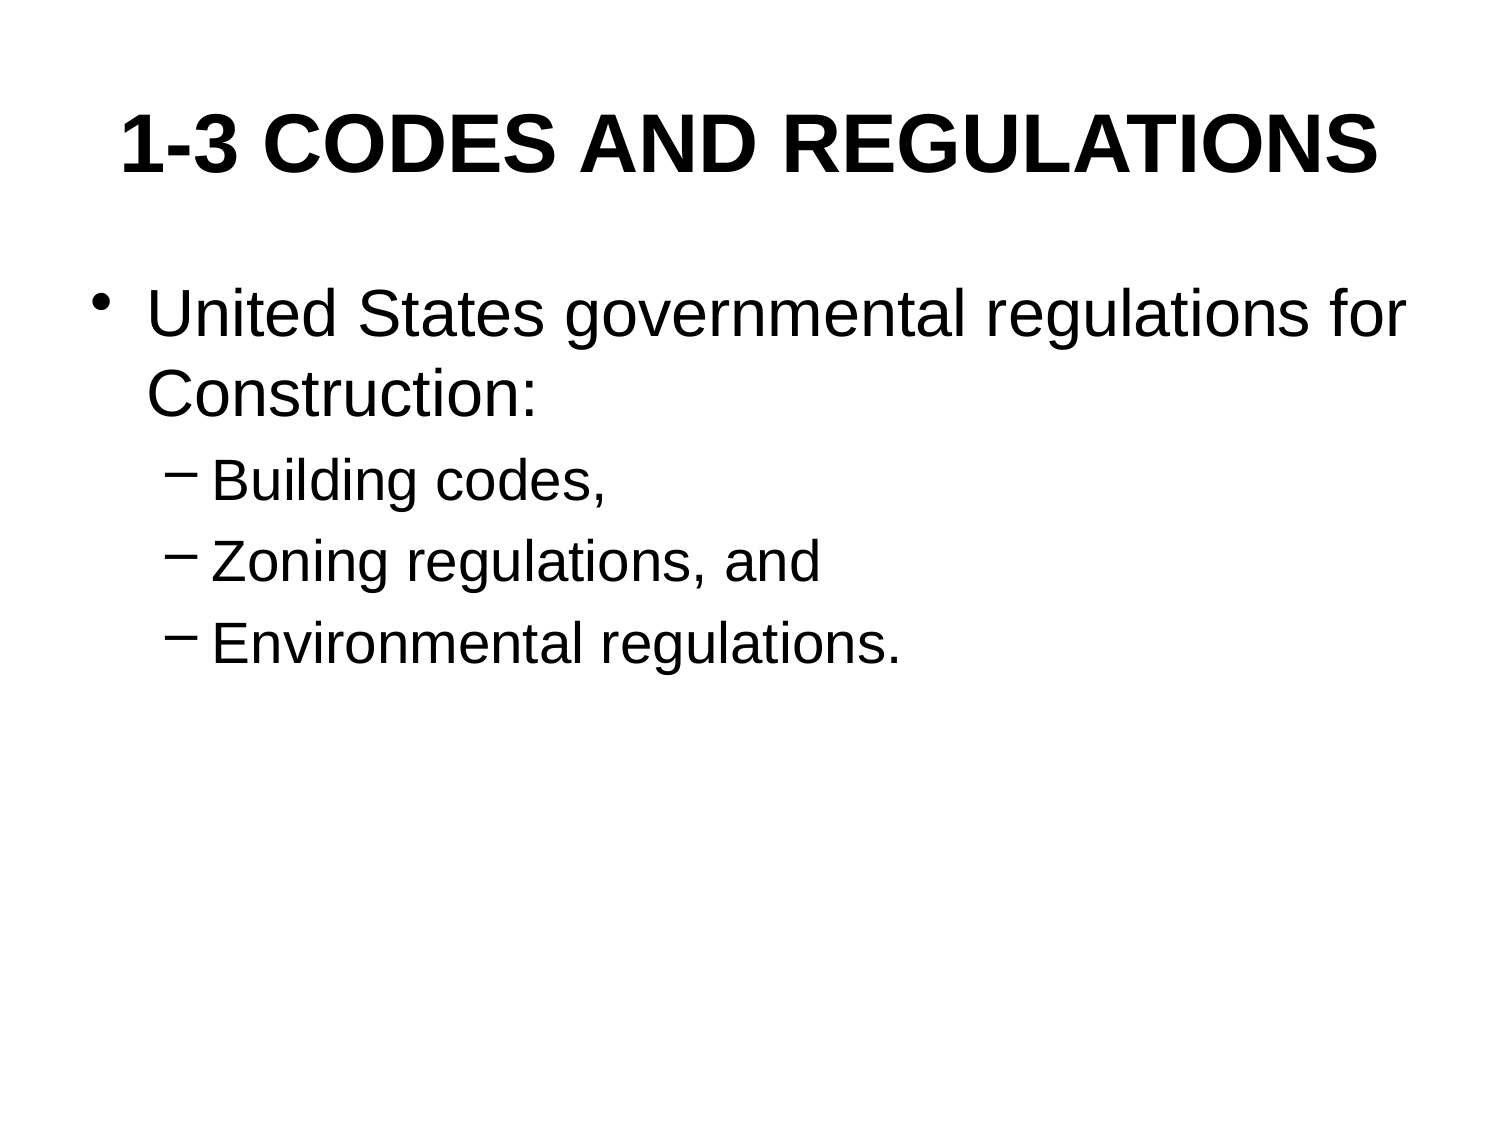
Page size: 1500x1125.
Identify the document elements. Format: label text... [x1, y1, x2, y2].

title 1-3 CODES AND REGULATIONS [74, 44, 1426, 233]
list United States governmental regulations for Construction: Building codes, Zoning regulations, and Environmental regulations. [74, 262, 1426, 1006]
